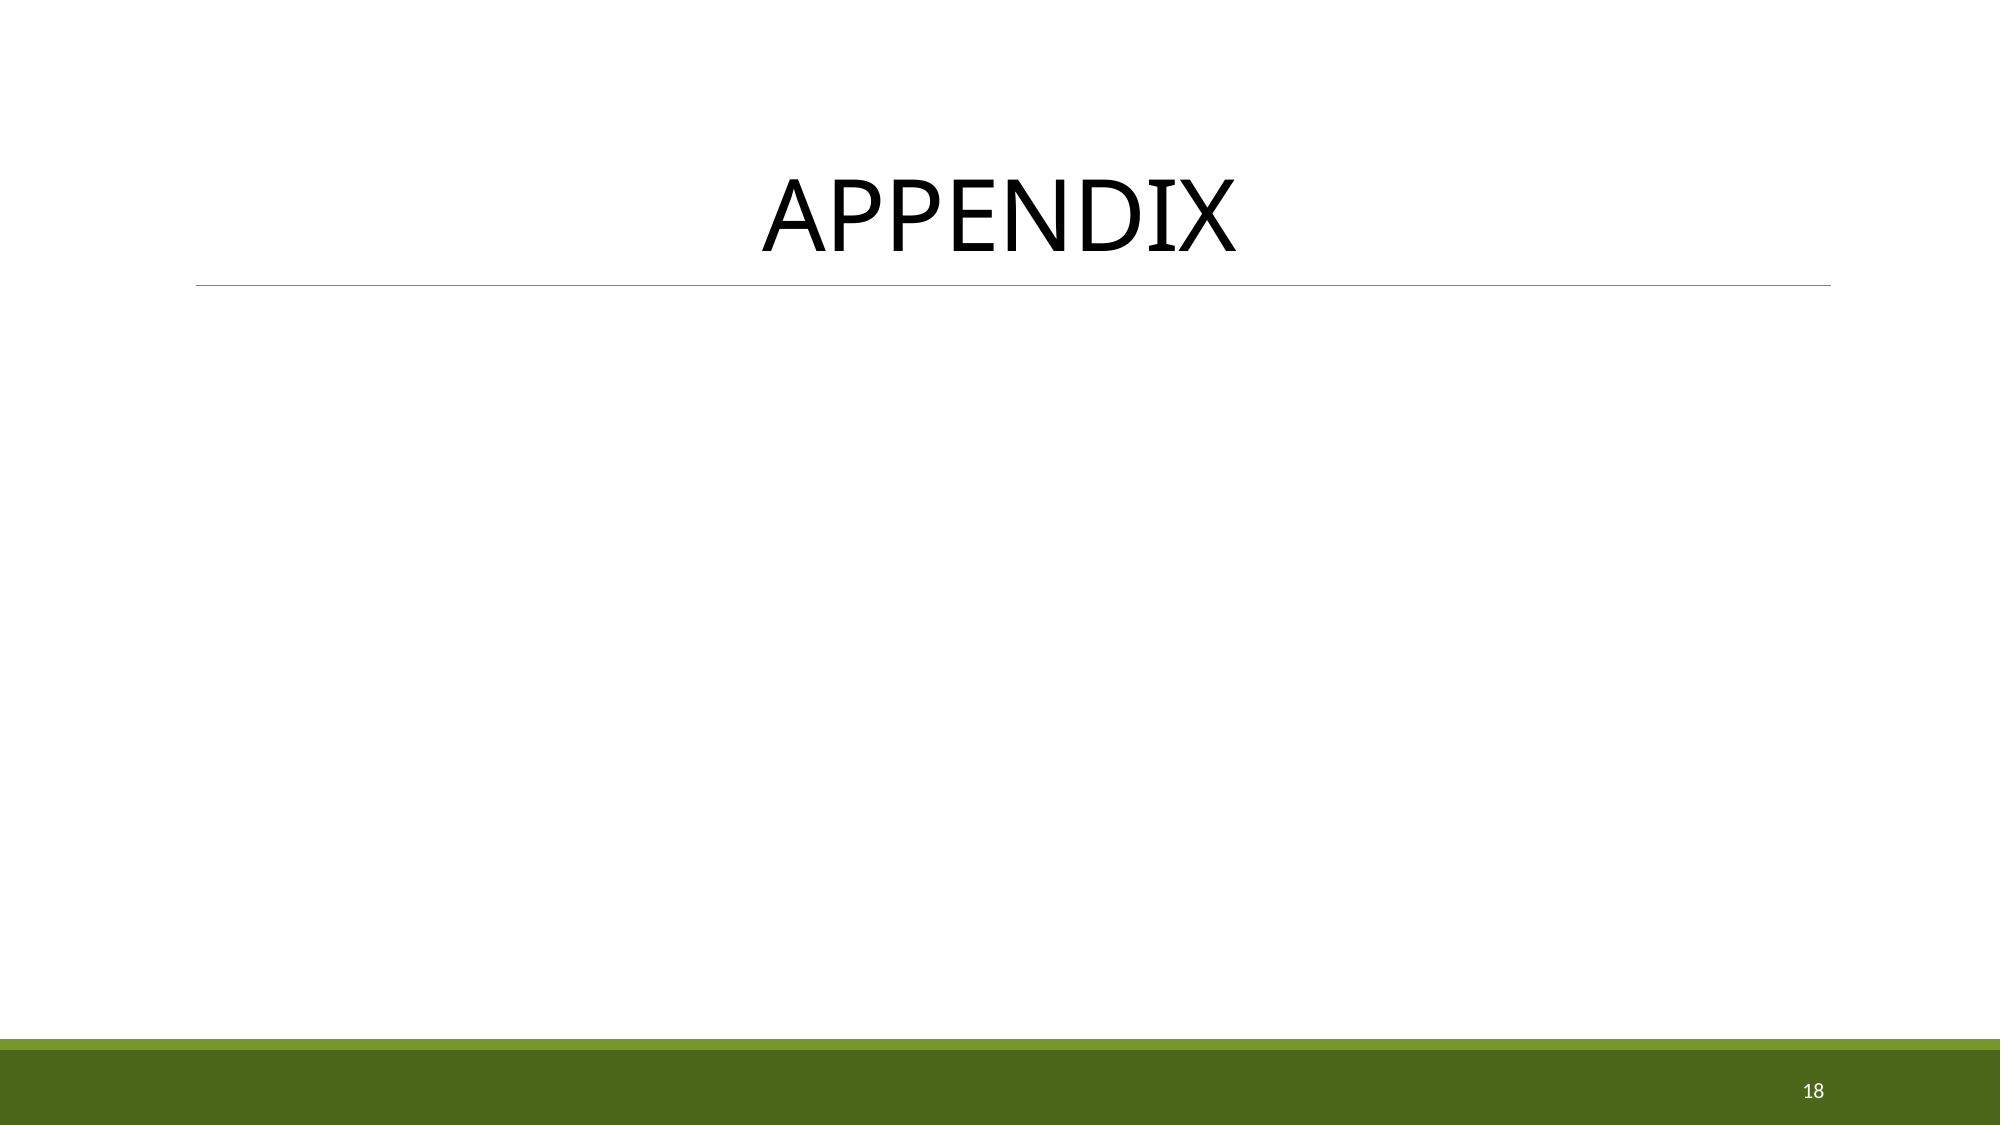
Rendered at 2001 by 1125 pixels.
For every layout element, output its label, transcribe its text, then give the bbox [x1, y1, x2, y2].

title APPENDIX [174, 41, 1825, 280]
slide_number 18 [1624, 1059, 1840, 1120]
